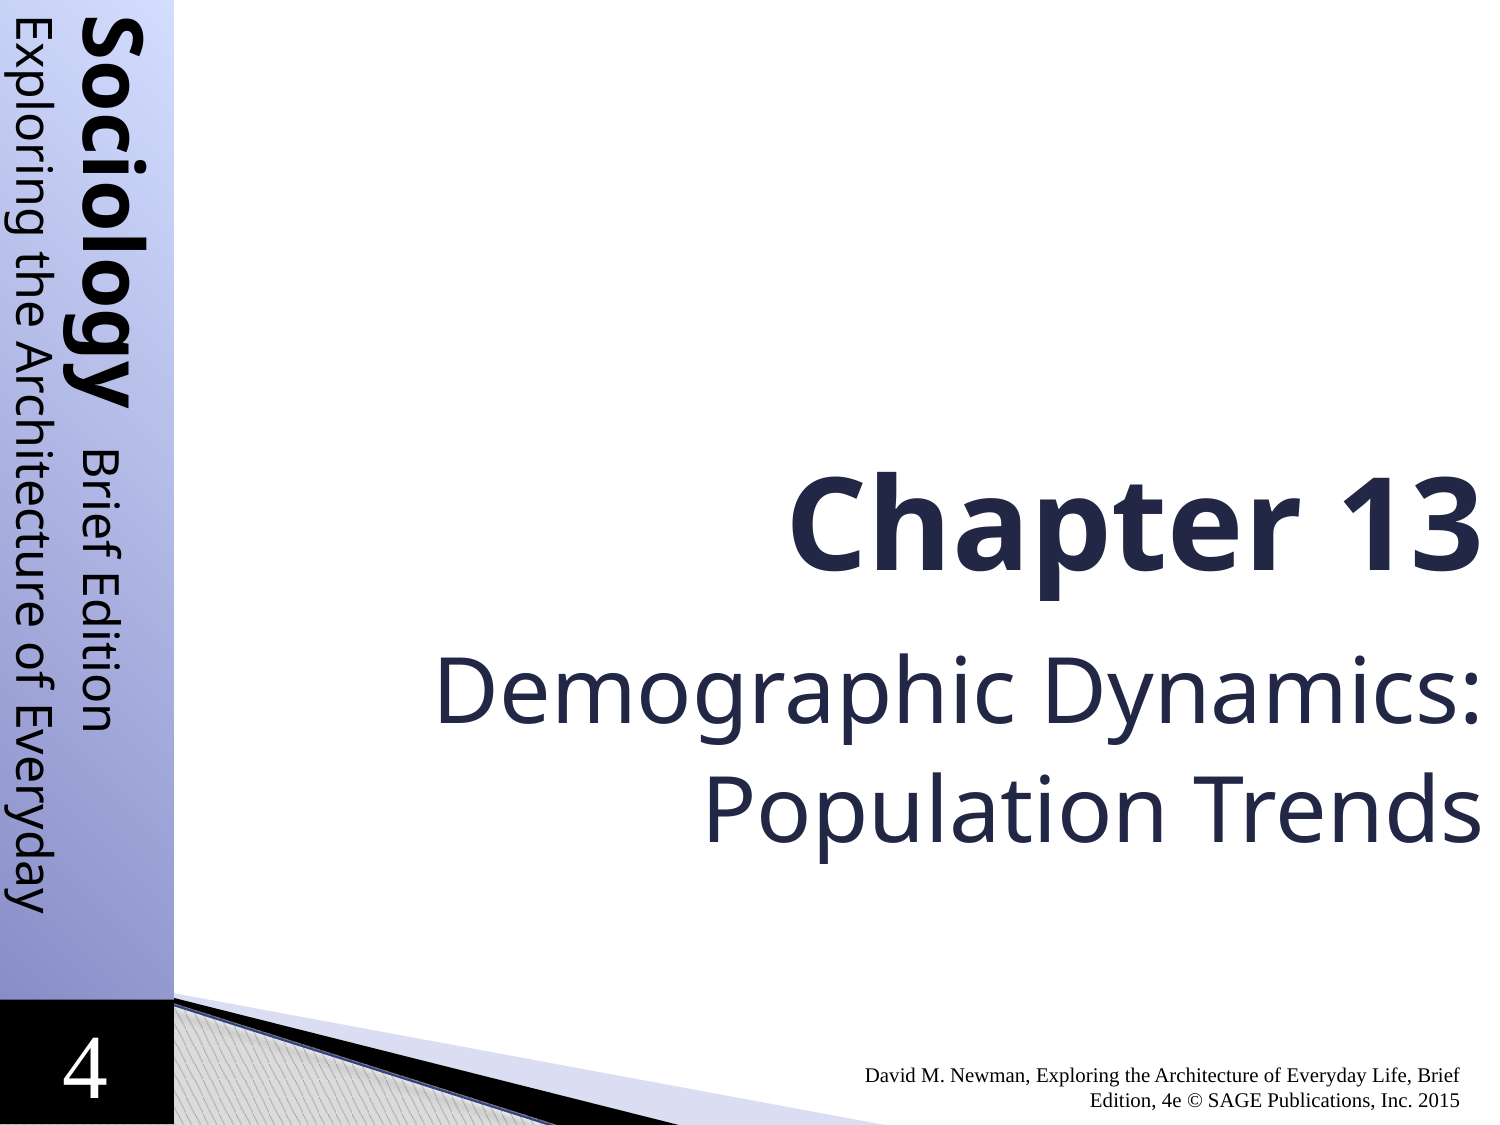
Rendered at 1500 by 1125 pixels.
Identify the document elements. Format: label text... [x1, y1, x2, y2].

picture [174, 1003, 558, 1125]
title Chapter 13 [712, 362, 1500, 604]
footer David M. Newman, Exploring the Architecture of Everyday Life, Brief Edition, 4e © SAGE Publications, Inc. 2015 [849, 1059, 1475, 1120]
subtitle Demographic Dynamics: Population Trends [249, 624, 1500, 885]
